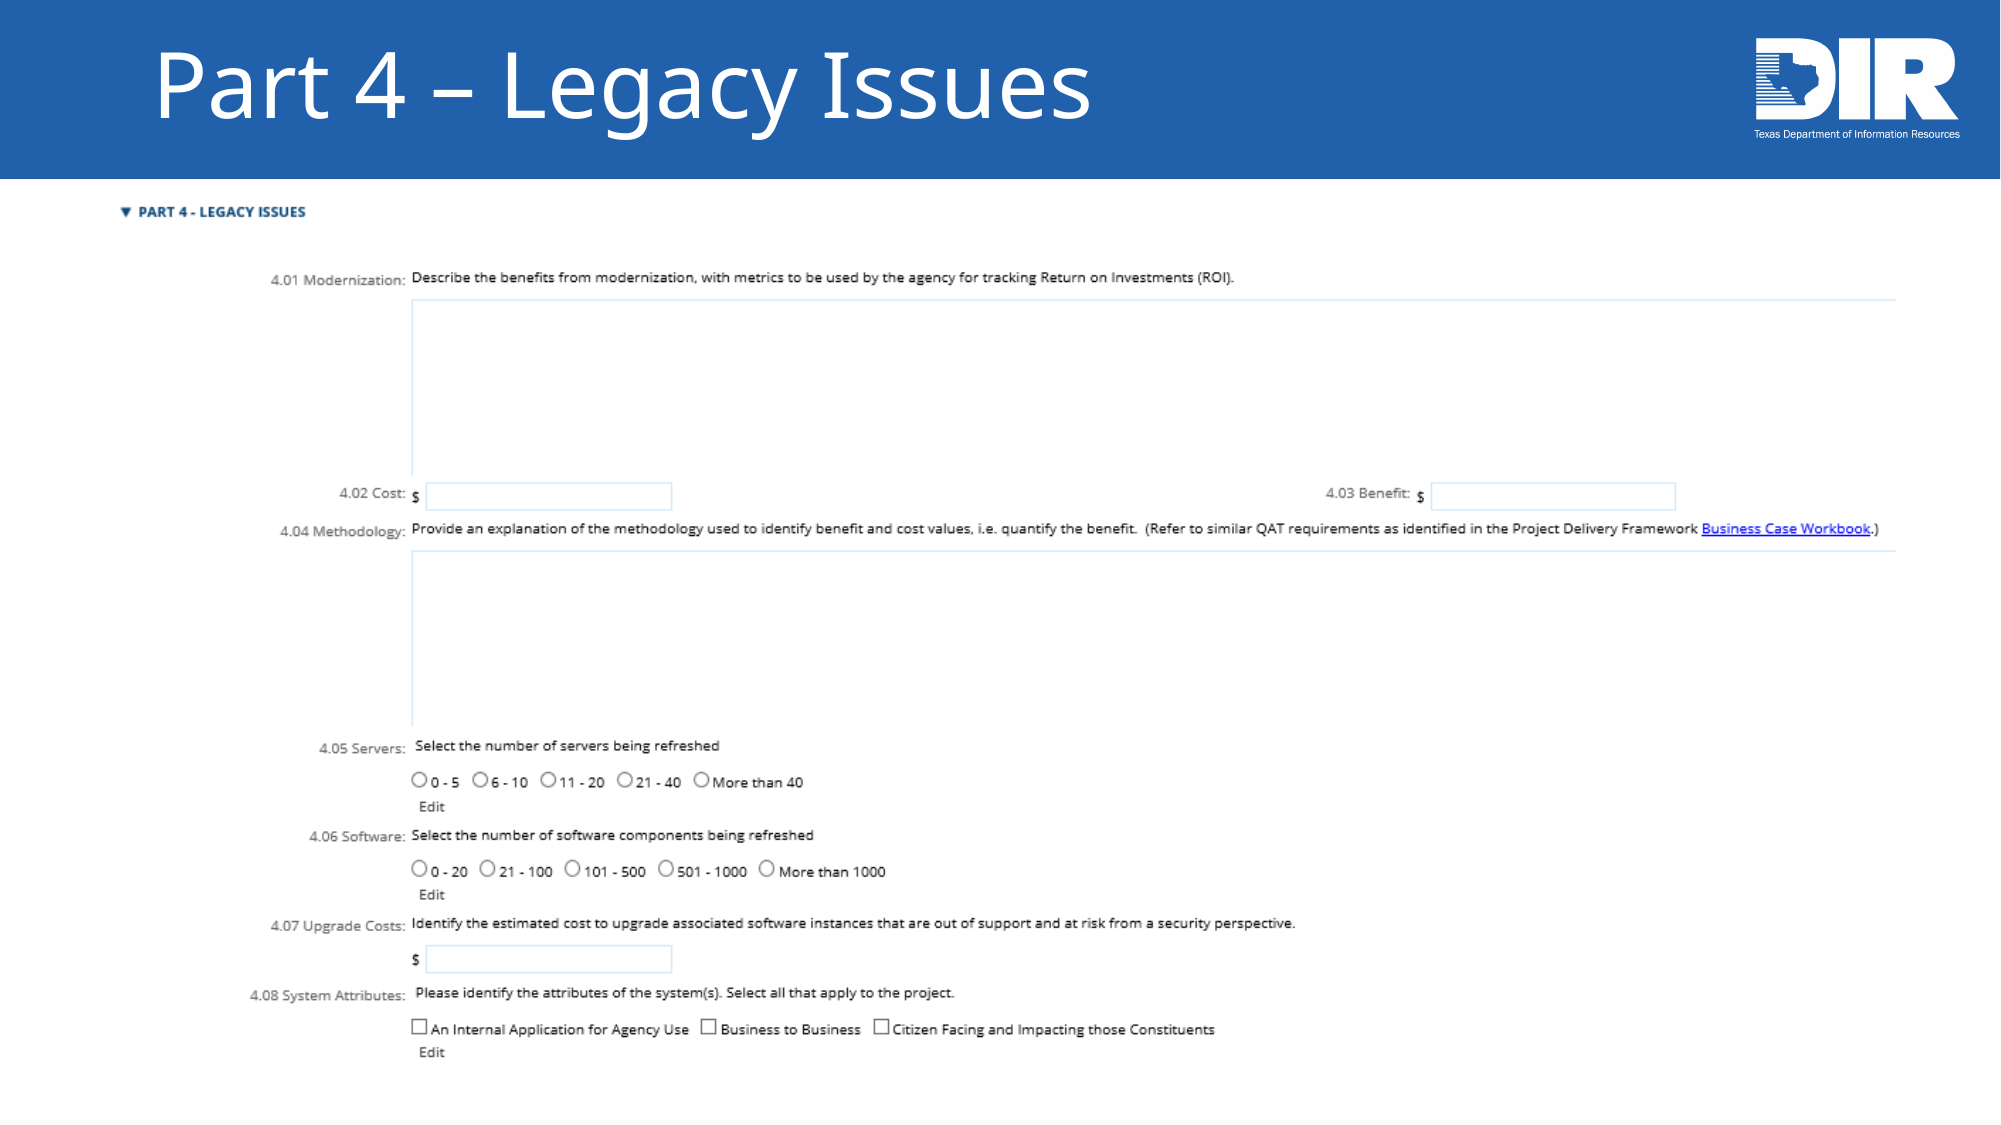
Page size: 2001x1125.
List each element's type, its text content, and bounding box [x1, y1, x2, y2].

picture [0, 0, 2001, 1125]
title Part 4 – Legacy Issues [137, 0, 1863, 179]
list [114, 194, 1896, 1080]
